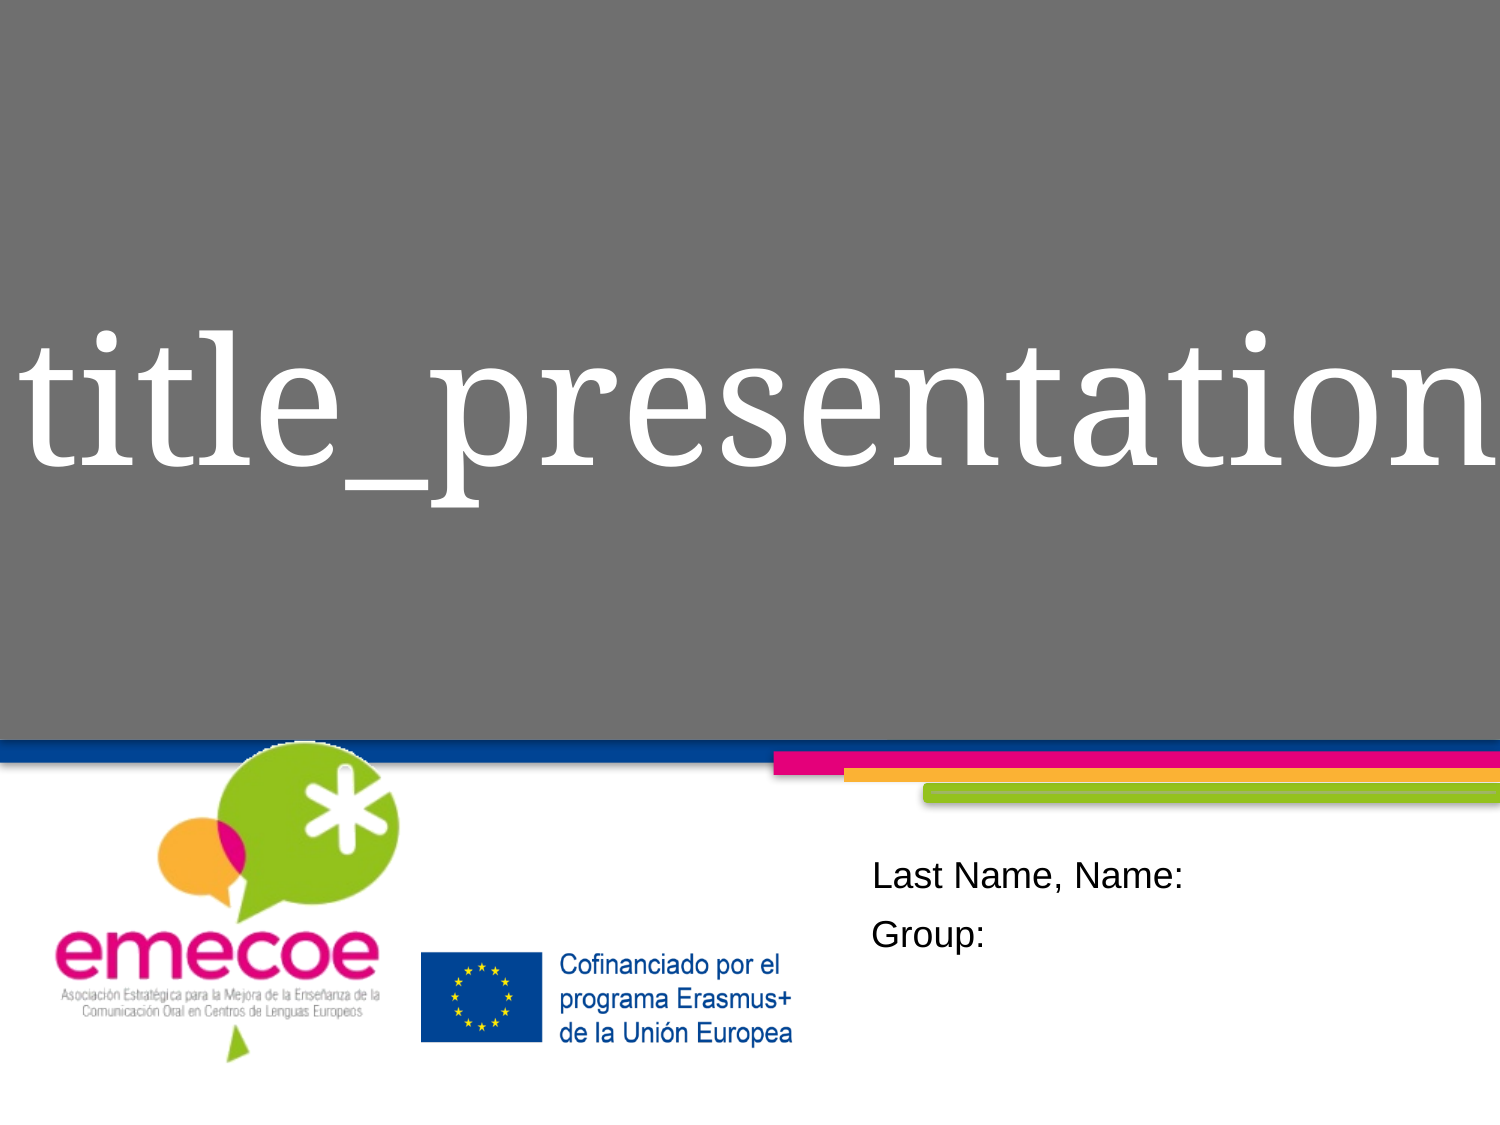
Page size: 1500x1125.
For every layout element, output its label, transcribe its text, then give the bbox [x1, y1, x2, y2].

text_box Last Name, Name: [857, 843, 1200, 904]
picture [23, 738, 799, 1068]
text_box title_presentation [1, 281, 1500, 509]
text_box Group: [856, 902, 1001, 963]
